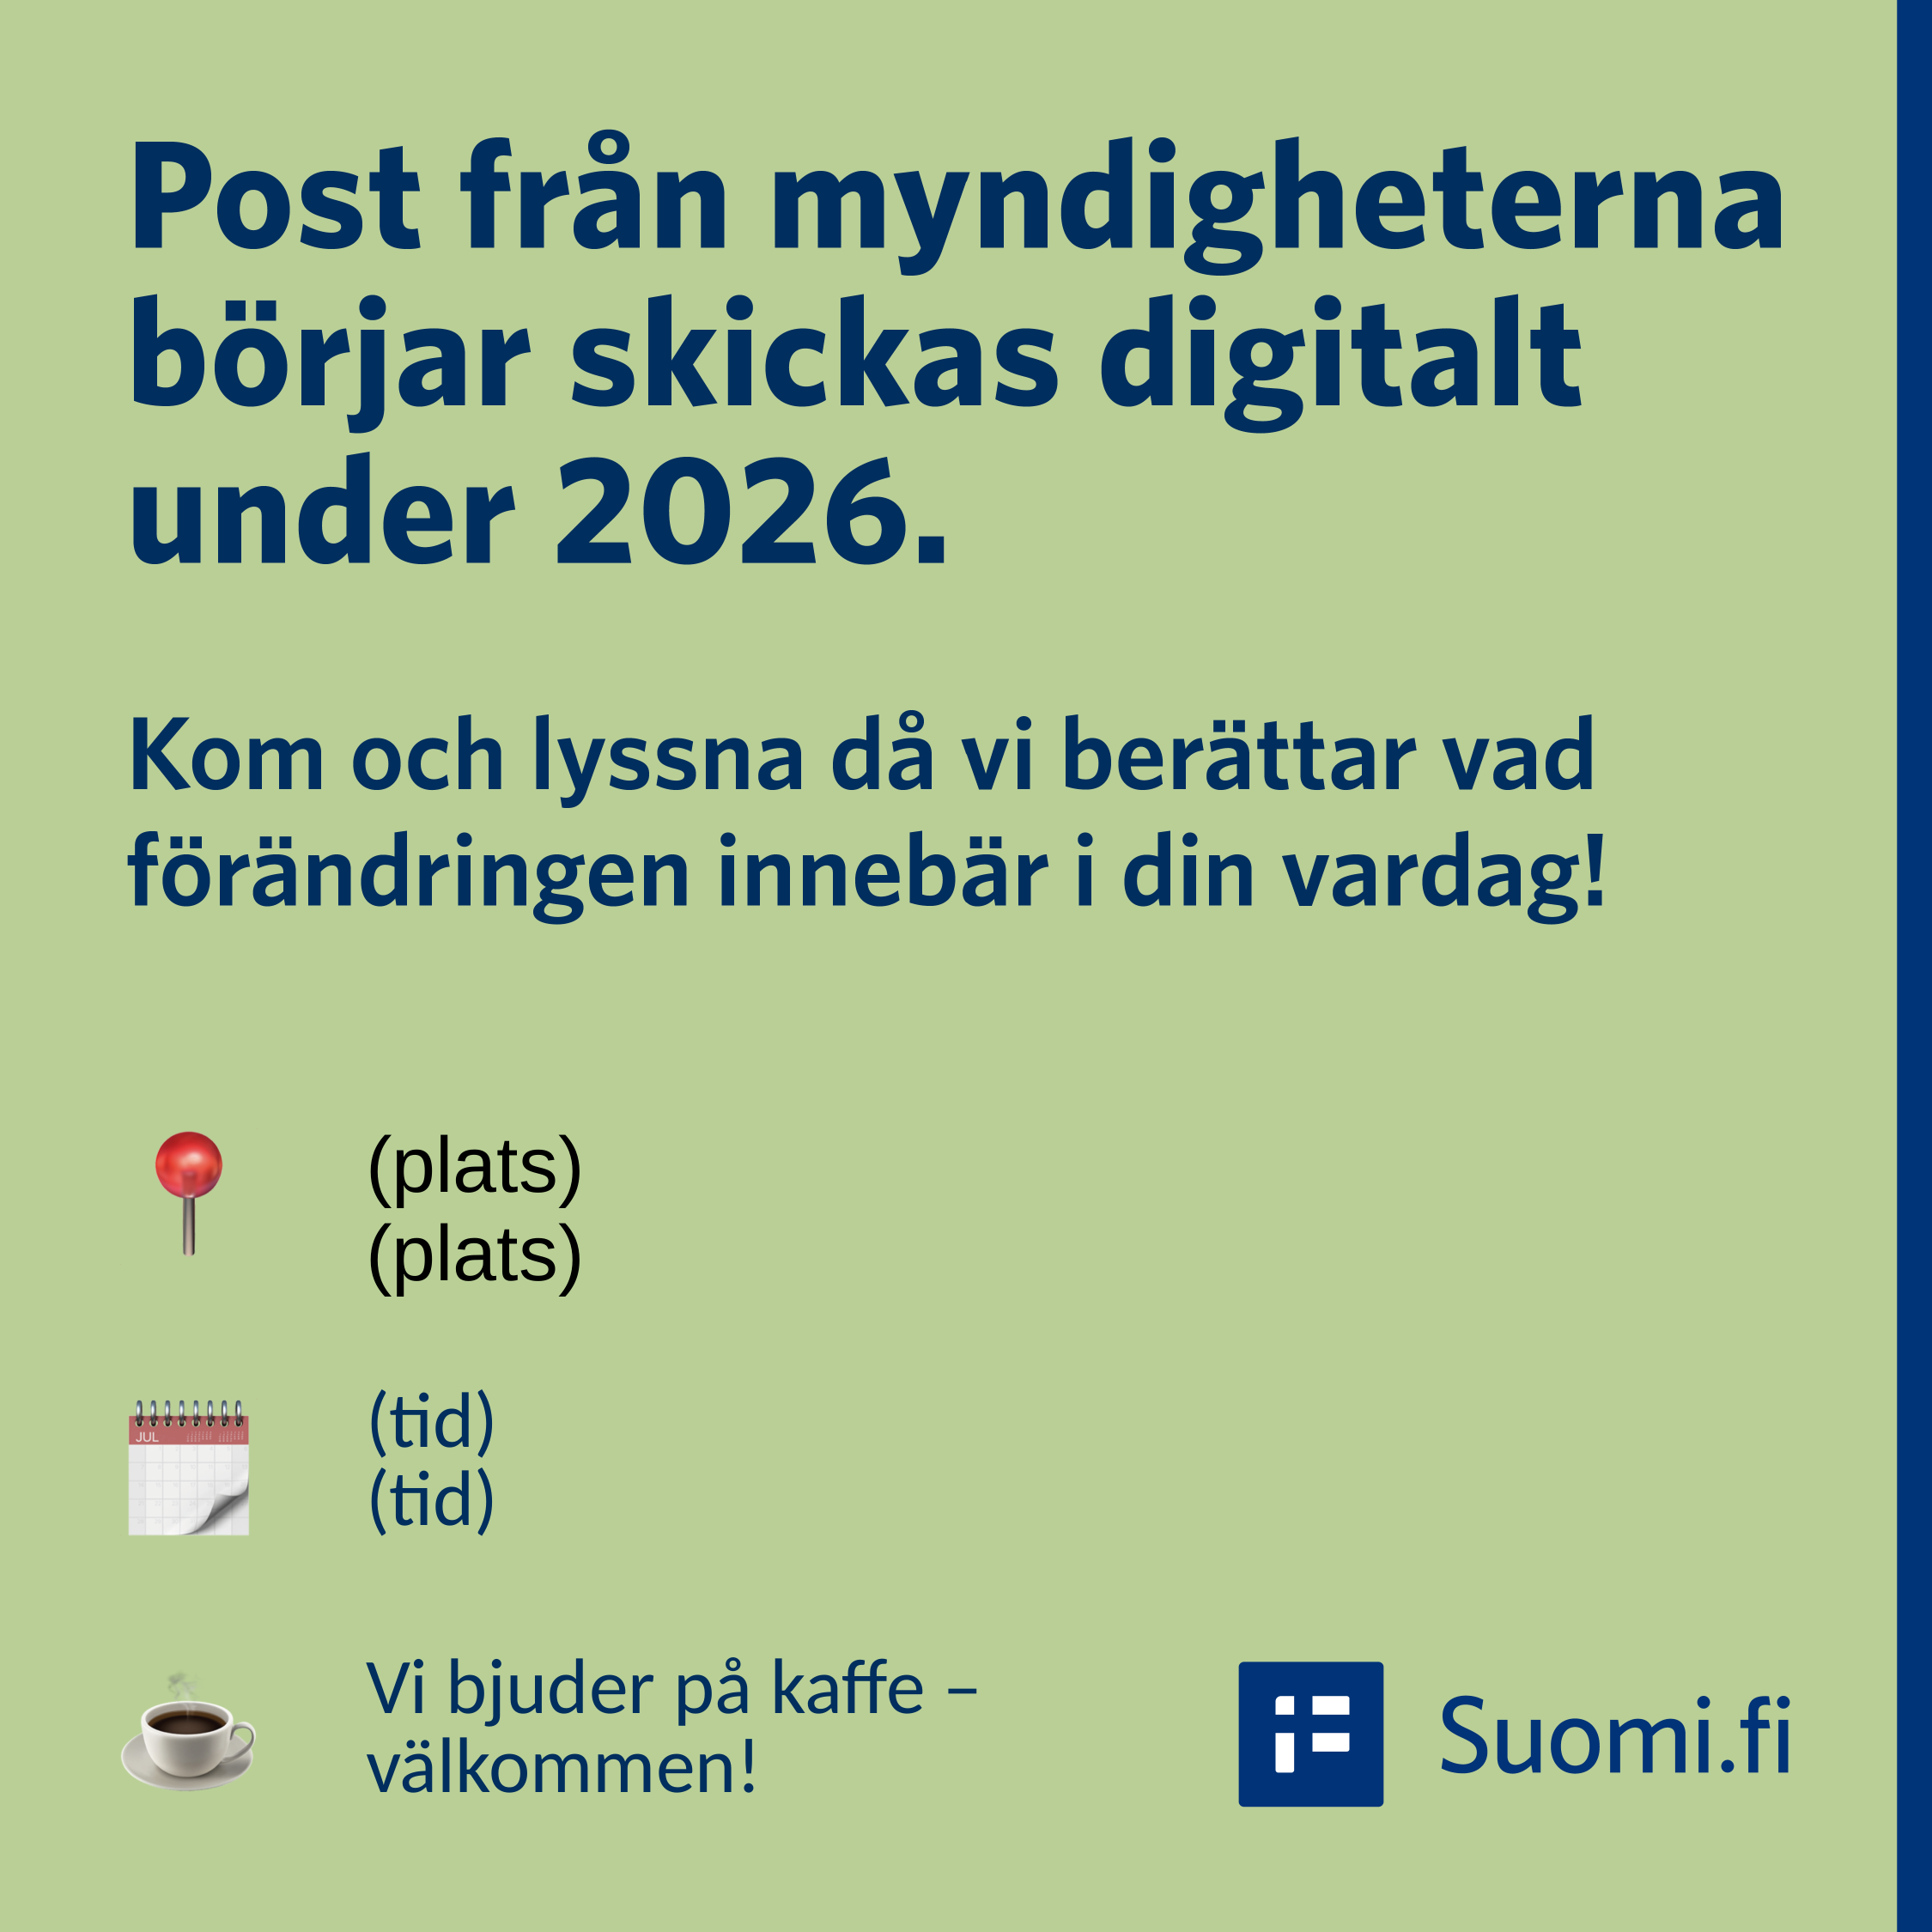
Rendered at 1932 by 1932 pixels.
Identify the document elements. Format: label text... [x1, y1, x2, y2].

picture [0, 0, 1932, 1932]
subtitle (plats) (plats) [366, 1121, 1752, 1302]
text_box Vi bjuder på kaffe – välkommen! [366, 1654, 1040, 1835]
text_box (tid) (tid) [366, 1388, 1752, 1568]
